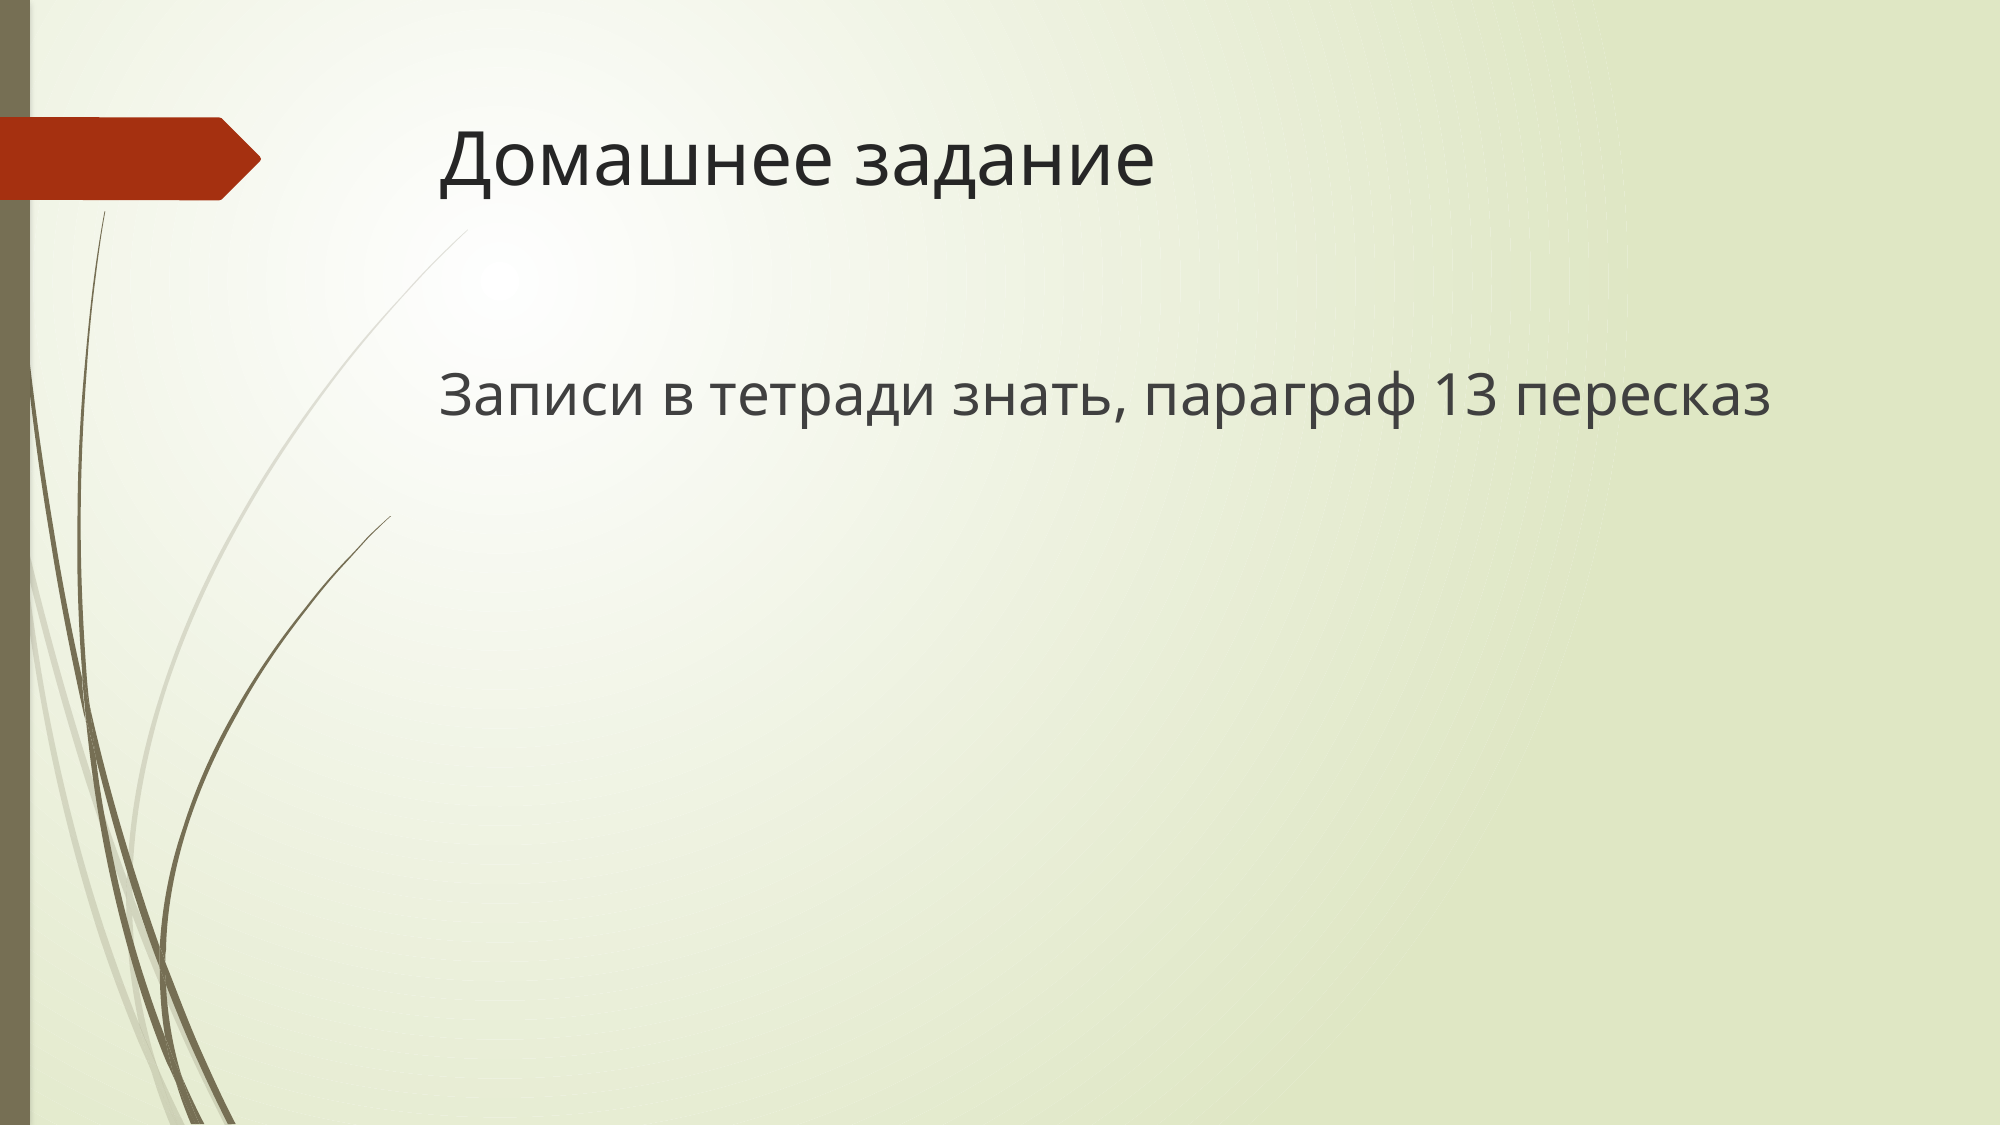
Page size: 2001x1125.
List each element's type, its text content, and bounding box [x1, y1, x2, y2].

title Домашнее задание [425, 102, 1888, 313]
list Записи в тетради знать, параграф 13 пересказ [424, 350, 1888, 970]
